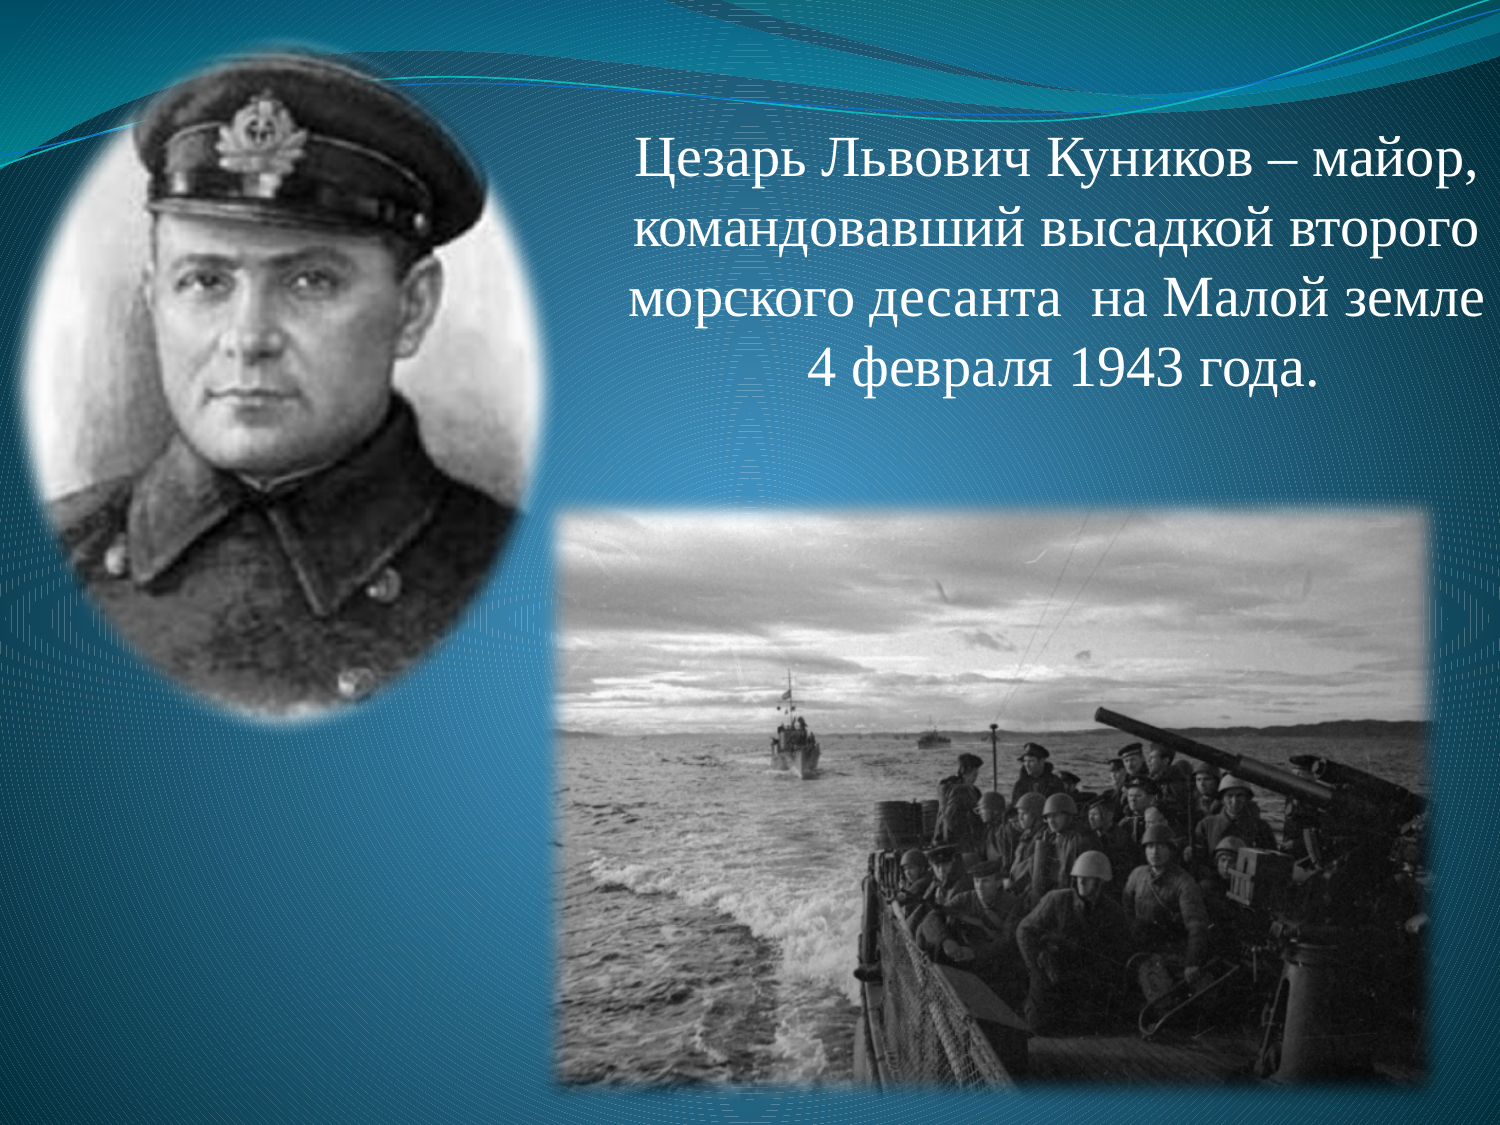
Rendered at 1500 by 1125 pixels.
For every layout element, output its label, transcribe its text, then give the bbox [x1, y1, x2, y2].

picture [5, 30, 1448, 1107]
text_box Цезарь Львович Куников – майор, командовавший высадкой второго морского десанта на Малой земле 4 февраля 1943 года. [613, 111, 1500, 406]
